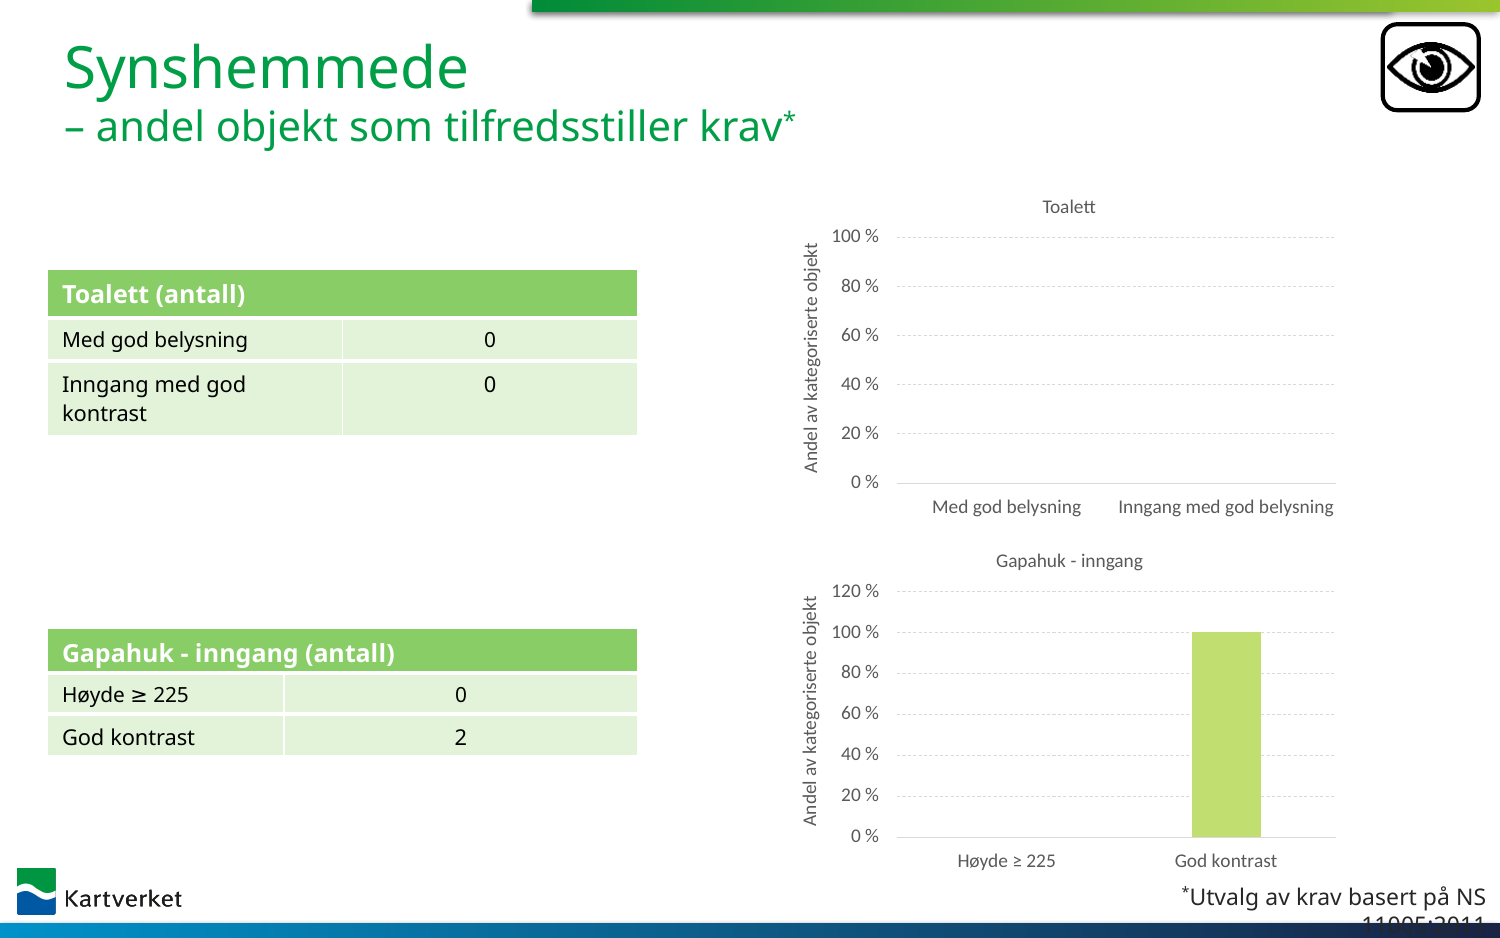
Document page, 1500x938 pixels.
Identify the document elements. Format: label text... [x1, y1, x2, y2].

table_cell 2 [285, 716, 637, 755]
text_box Synshemmede – andel objekt som tilfredsstiller krav* [49, 24, 1431, 158]
picture [791, 541, 1348, 880]
table_cell Høyde ≥ 225 [48, 675, 283, 712]
table_cell 0 [285, 675, 637, 712]
table_cell Inngang med god kontrast [48, 363, 342, 435]
table_cell 0 [343, 363, 637, 435]
table_header Gapahuk - inngang (antall) [48, 629, 637, 671]
table_cell 0 [343, 320, 637, 359]
table_cell God kontrast [48, 716, 283, 755]
text_box *Utvalg av krav basert på NS 11005:2011 [1068, 873, 1500, 938]
picture [791, 187, 1348, 526]
table_header Toalett (antall) [48, 270, 637, 316]
table_cell Med god belysning [48, 320, 342, 359]
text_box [1382, 24, 1480, 111]
